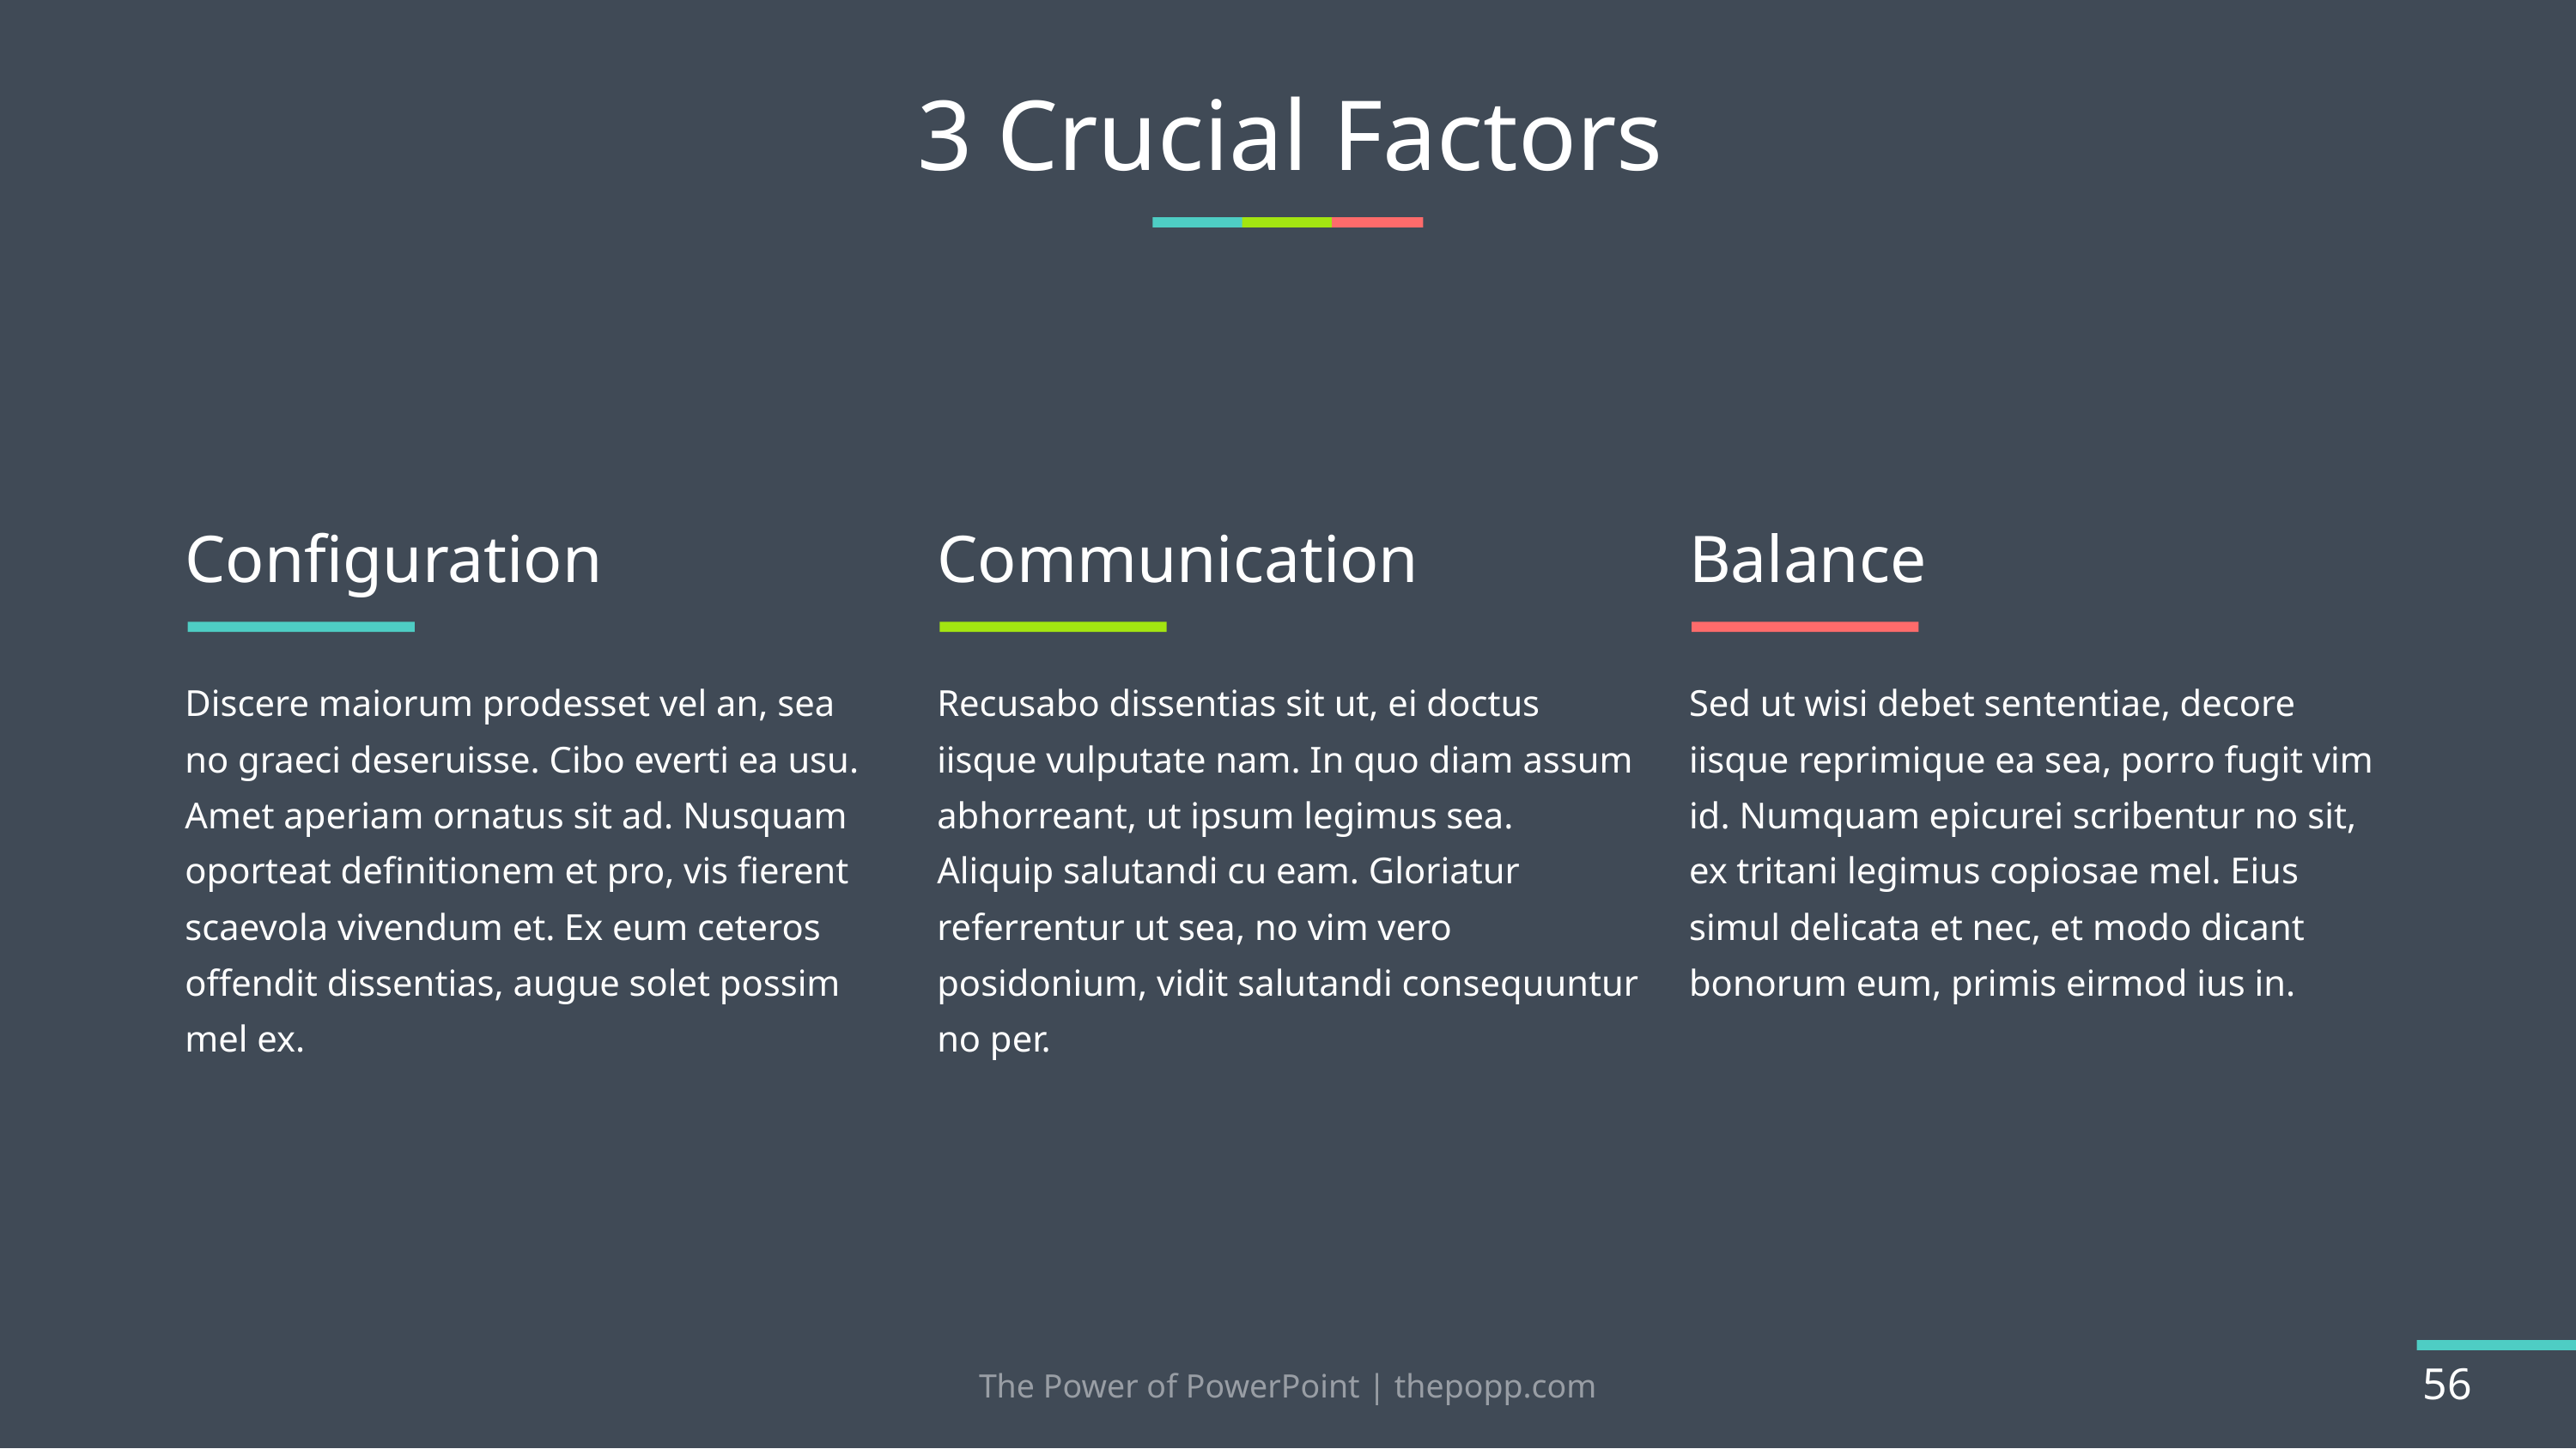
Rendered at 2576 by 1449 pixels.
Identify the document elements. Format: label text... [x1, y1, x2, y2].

slide_number 56 [2409, 1351, 2576, 1421]
title 3 Crucial Factors [69, 49, 2512, 230]
list Recusabo dissentias sit ut, ei doctus iisque vulputate nam. In quo diam assum abhorreant, ut ipsum legimus sea. Aliquip salutandi cu eam. Gloriatur referrentur ut sea, no vim vero posidonium, vidit salutandi consequuntur no per. [924, 661, 1652, 1071]
list Balance [1676, 504, 2404, 609]
list Configuration [172, 504, 900, 609]
list Sed ut wisi debet sententiae, decore iisque reprimique ea sea, porro fugit vim id. Numquam epicurei scribentur no sit, ex tritani legimus copiosae mel. Eius simul delicata et nec, et modo dicant bonorum eum, primis eirmod ius in. [1676, 661, 2404, 1071]
list Discere maiorum prodesset vel an, sea no graeci deseruisse. Cibo everti ea usu. Amet aperiam ornatus sit ad. Nusquam oporteat definitionem et pro, vis fierent scaevola vivendum et. Ex eum ceteros offendit dissentias, augue solet possim mel ex. [172, 661, 900, 1071]
footer The Power of PowerPoint | thepopp.com [853, 1349, 1723, 1427]
list Communication [924, 504, 1652, 609]
